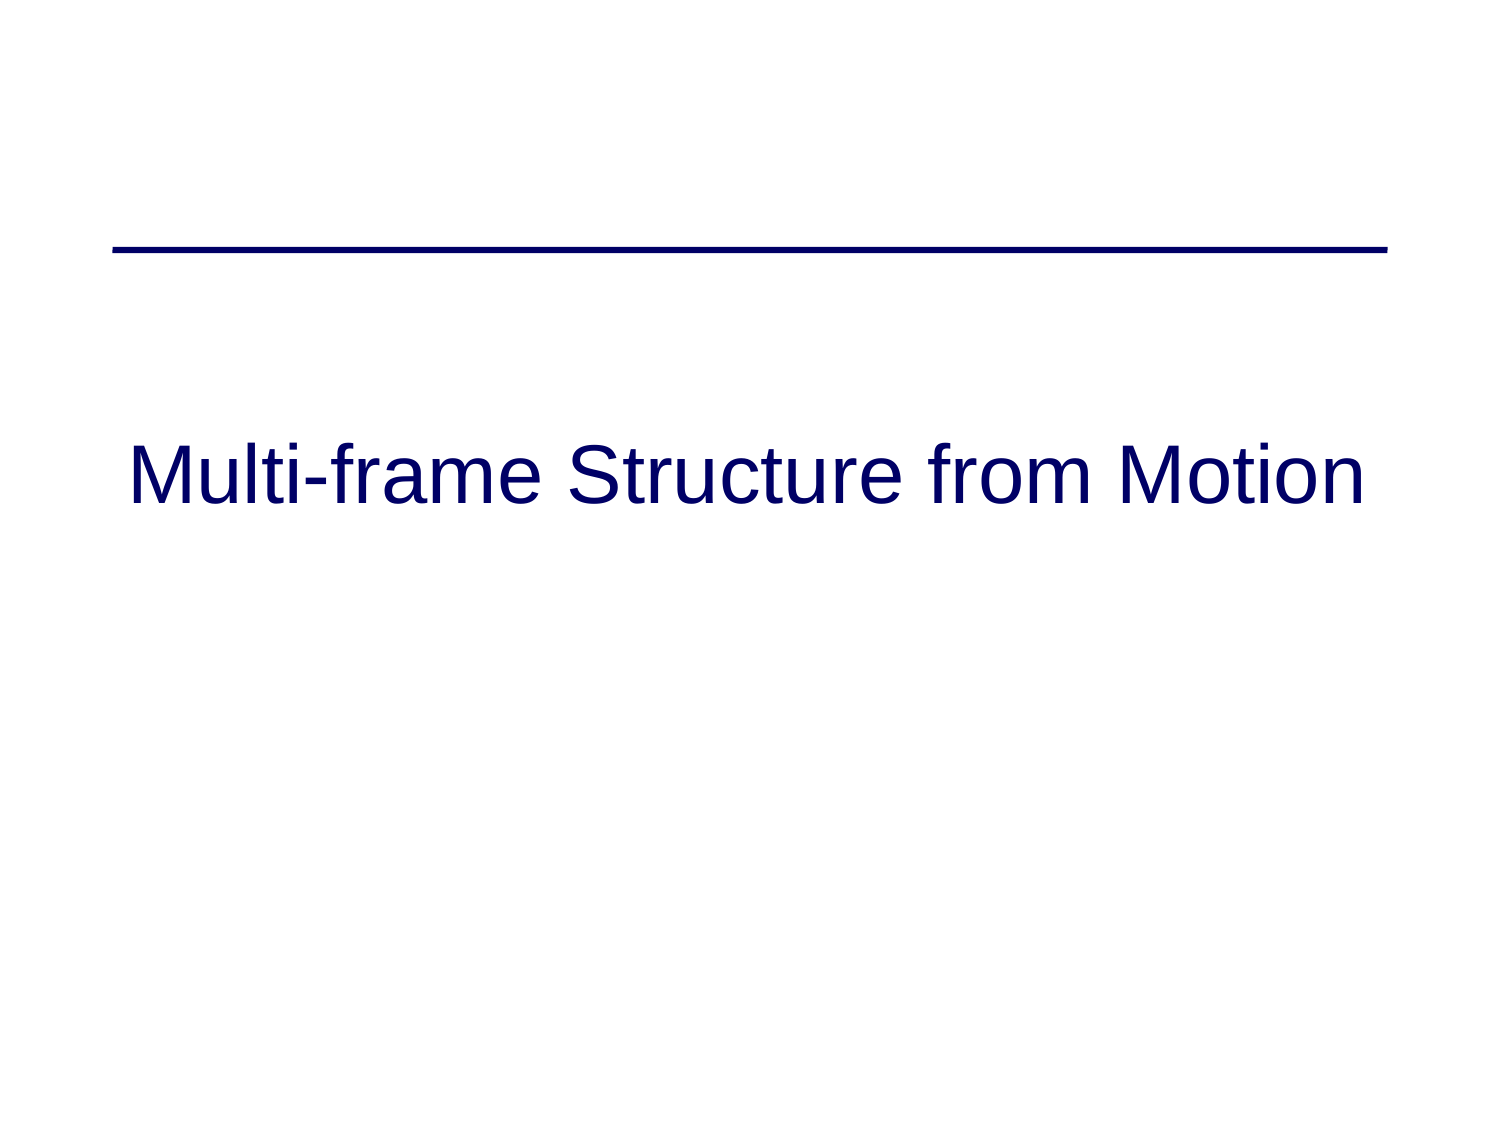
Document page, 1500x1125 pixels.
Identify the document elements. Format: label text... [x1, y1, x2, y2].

title Multi-frame Structure from Motion [112, 349, 1388, 591]
